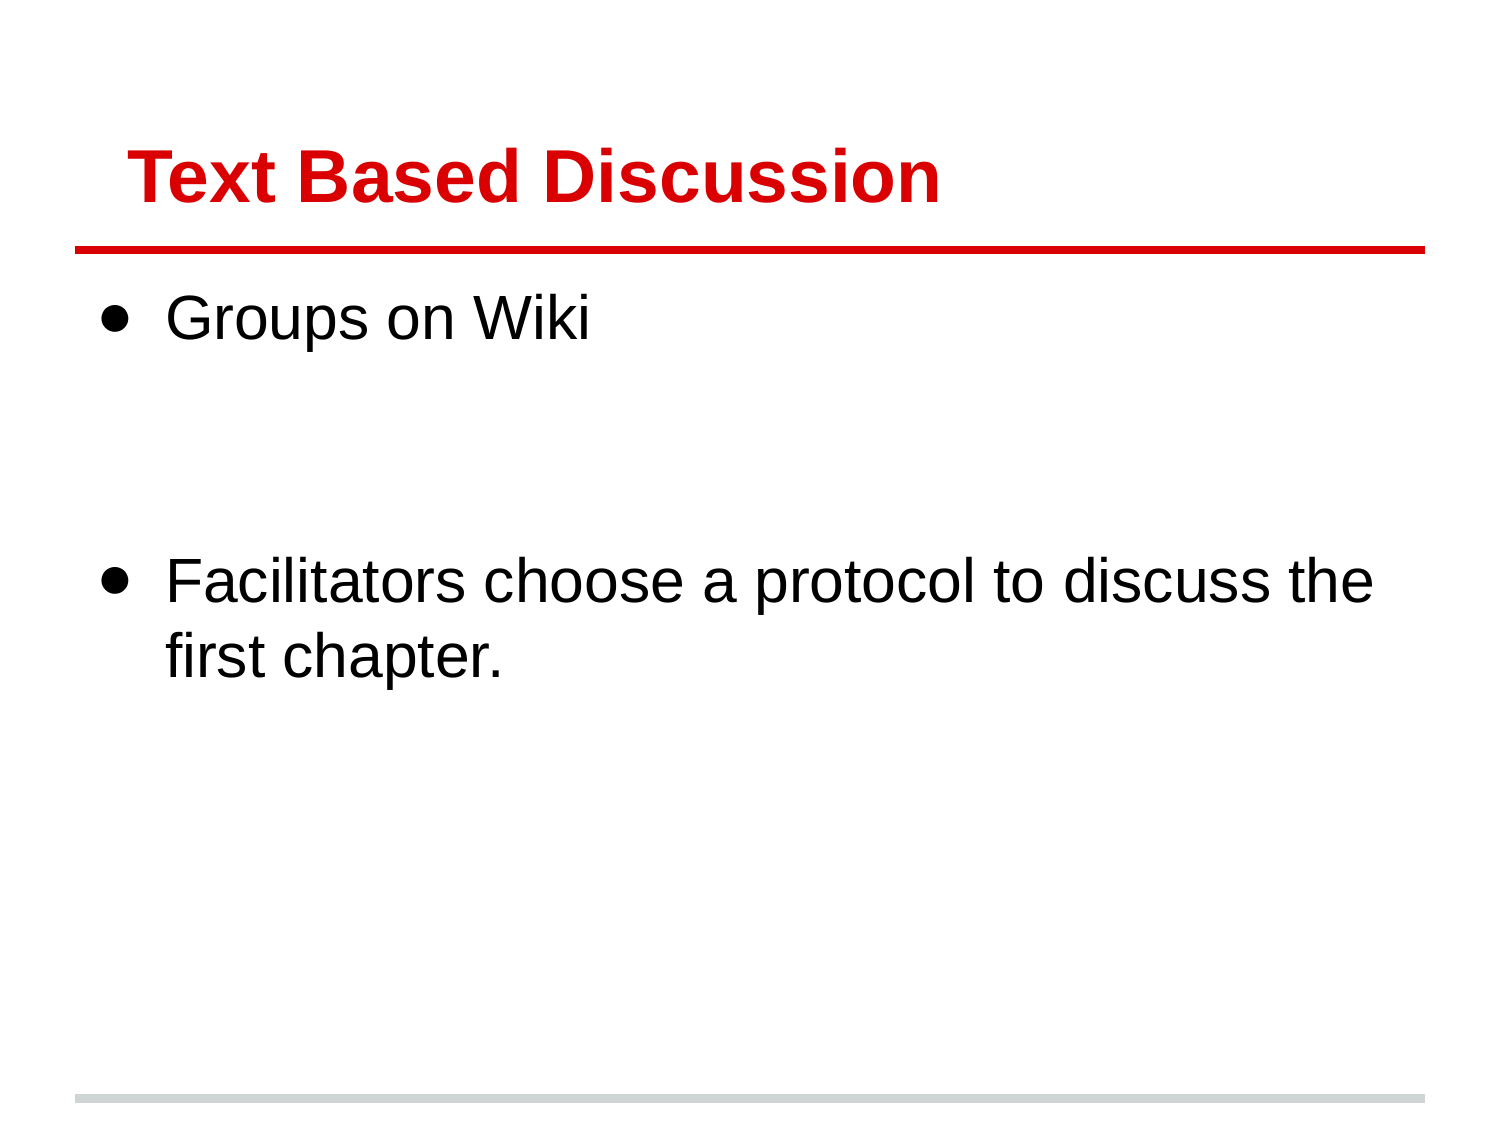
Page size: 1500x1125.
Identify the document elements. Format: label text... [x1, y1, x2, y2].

list Groups on Wiki Facilitators choose a protocol to discuss the first chapter. [75, 262, 1425, 1078]
title Text Based Discussion [75, 45, 1425, 233]
